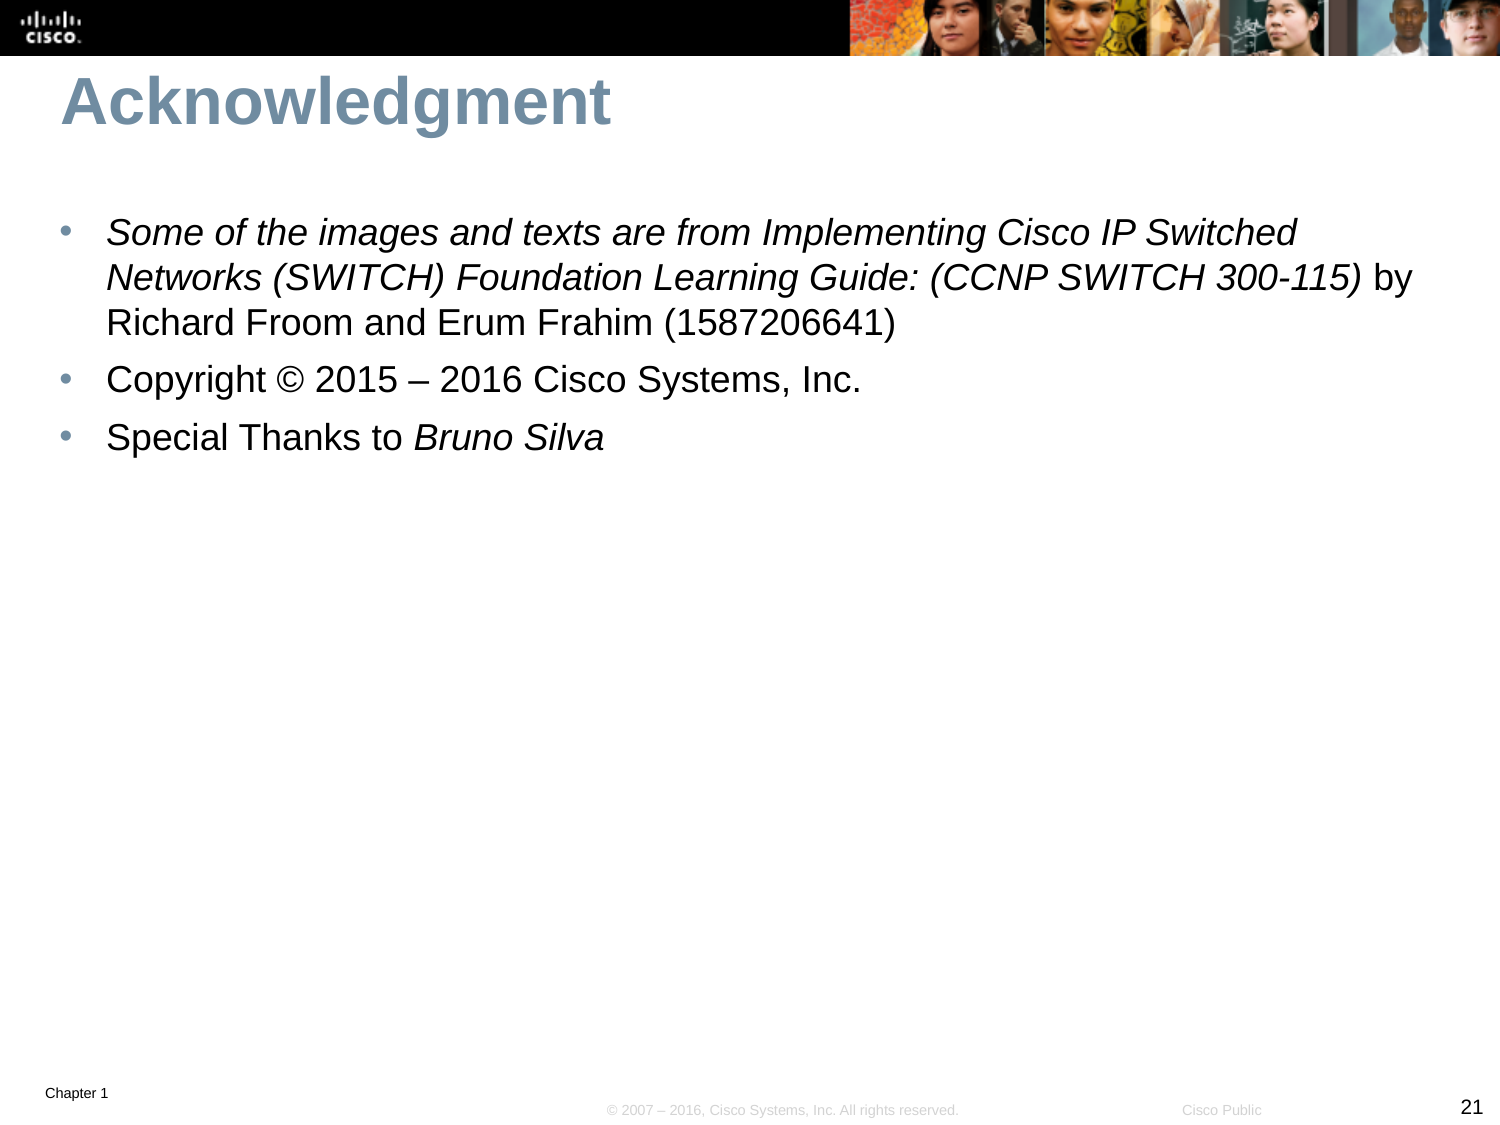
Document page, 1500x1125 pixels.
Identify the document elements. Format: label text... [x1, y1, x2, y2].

title Acknowledgment [45, 59, 1444, 182]
picture [0, 0, 1500, 56]
list Some of the images and texts are from Implementing Cisco IP Switched Networks (SWITCH) Foundation Learning Guide: (CCNP SWITCH 300-115) by Richard Froom and Erum Frahim (1587206641) Copyright © 2015 – 2016 Cisco Systems, Inc. Special Thanks to Bruno Silva [45, 200, 1442, 1074]
